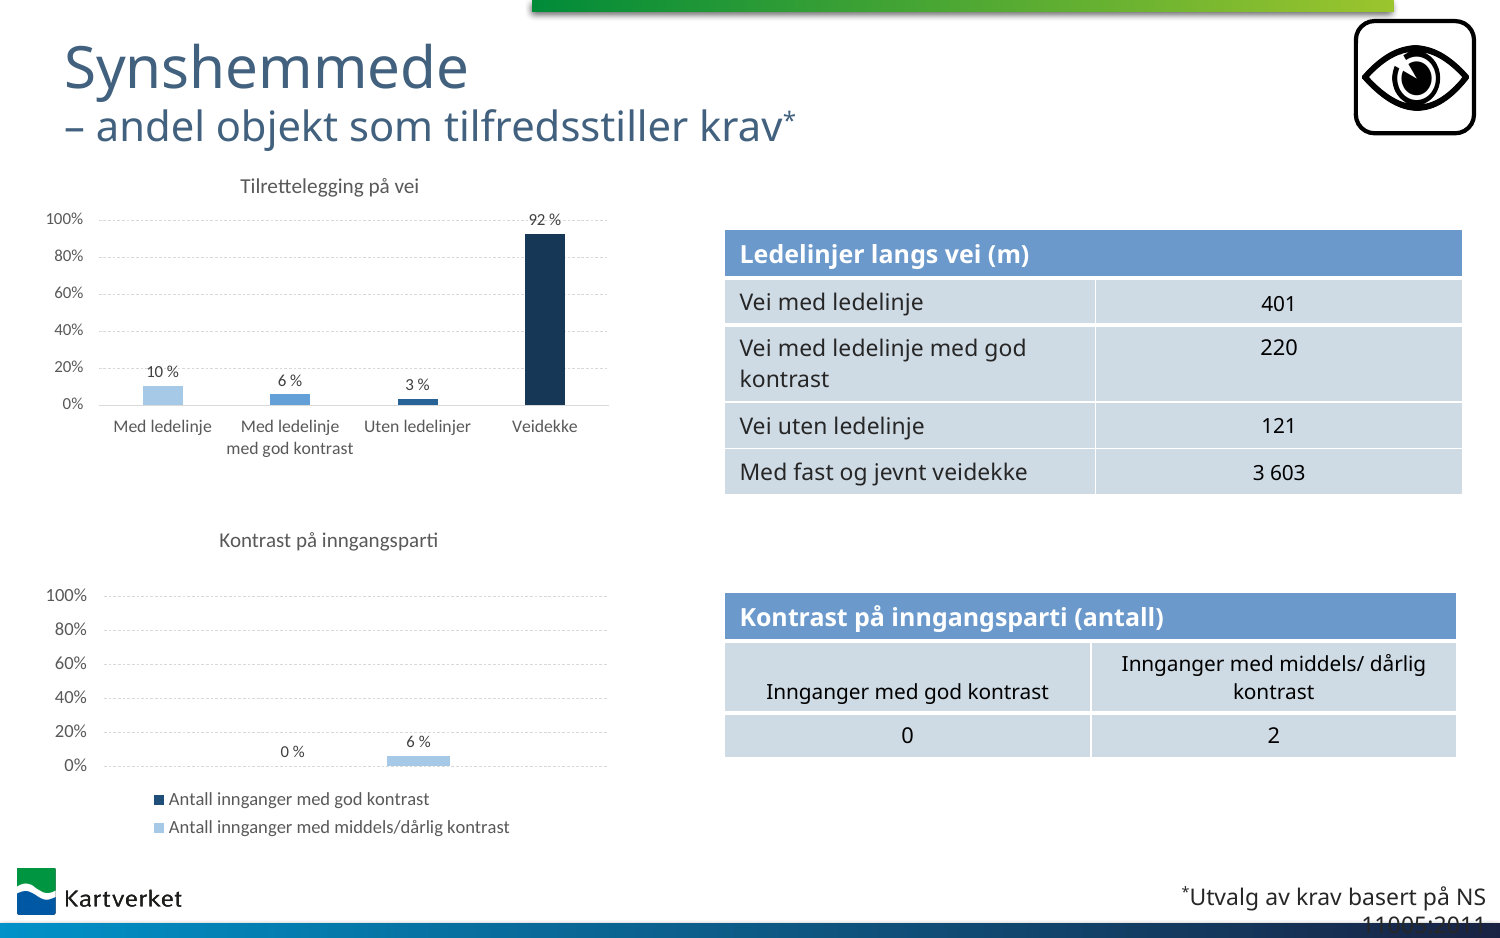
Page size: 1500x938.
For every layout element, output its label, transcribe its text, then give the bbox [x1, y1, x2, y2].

table_cell 220 [1096, 327, 1462, 401]
table_cell 401 [1096, 280, 1462, 323]
text_box Synshemmede – andel objekt som tilfredsstiller krav* [49, 24, 1431, 158]
picture [41, 166, 619, 492]
table_cell 121 [1096, 403, 1462, 448]
table_cell Vei uten ledelinje [725, 403, 1095, 448]
table_header Kontrast på inngangsparti (antall) [725, 593, 1456, 639]
text_box *Utvalg av krav basert på NS 11005:2011 [1068, 873, 1500, 938]
table_cell 3 603 [1096, 449, 1462, 494]
table_cell Innganger med middels/ dårlig kontrast [1092, 643, 1456, 711]
picture [41, 520, 617, 846]
table_header Ledelinjer langs vei (m) [725, 230, 1462, 276]
table_cell Vei med ledelinje med god kontrast [725, 327, 1095, 401]
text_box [1355, 20, 1475, 134]
table_cell Innganger med god kontrast [725, 643, 1090, 711]
table_cell 0 [725, 715, 1090, 757]
table_cell Vei med ledelinje [725, 280, 1095, 323]
table_cell Med fast og jevnt veidekke [725, 449, 1095, 494]
table_cell 2 [1092, 715, 1456, 757]
